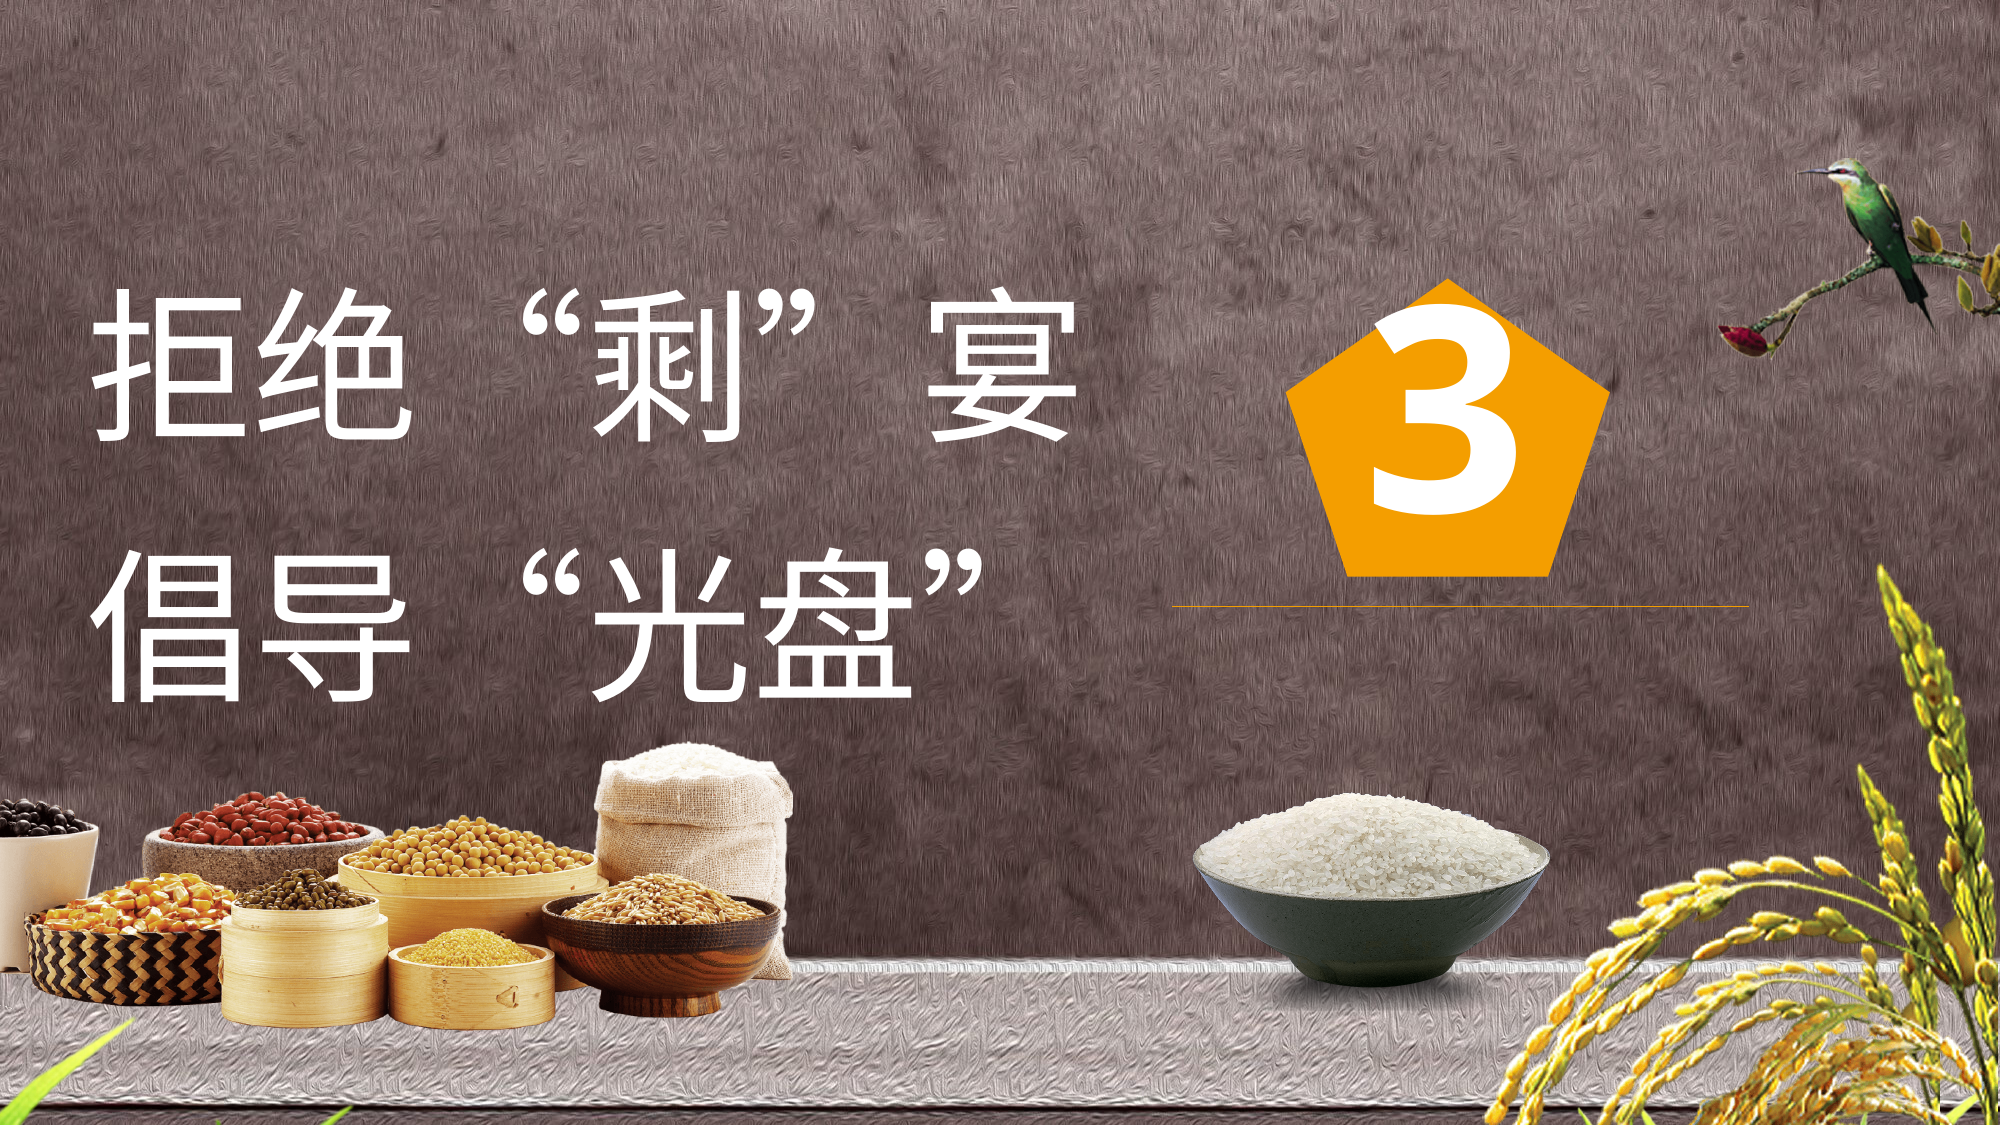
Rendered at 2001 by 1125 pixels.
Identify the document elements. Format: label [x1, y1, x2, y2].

picture [0, 0, 2000, 1125]
text_box [1285, 217, 1610, 582]
